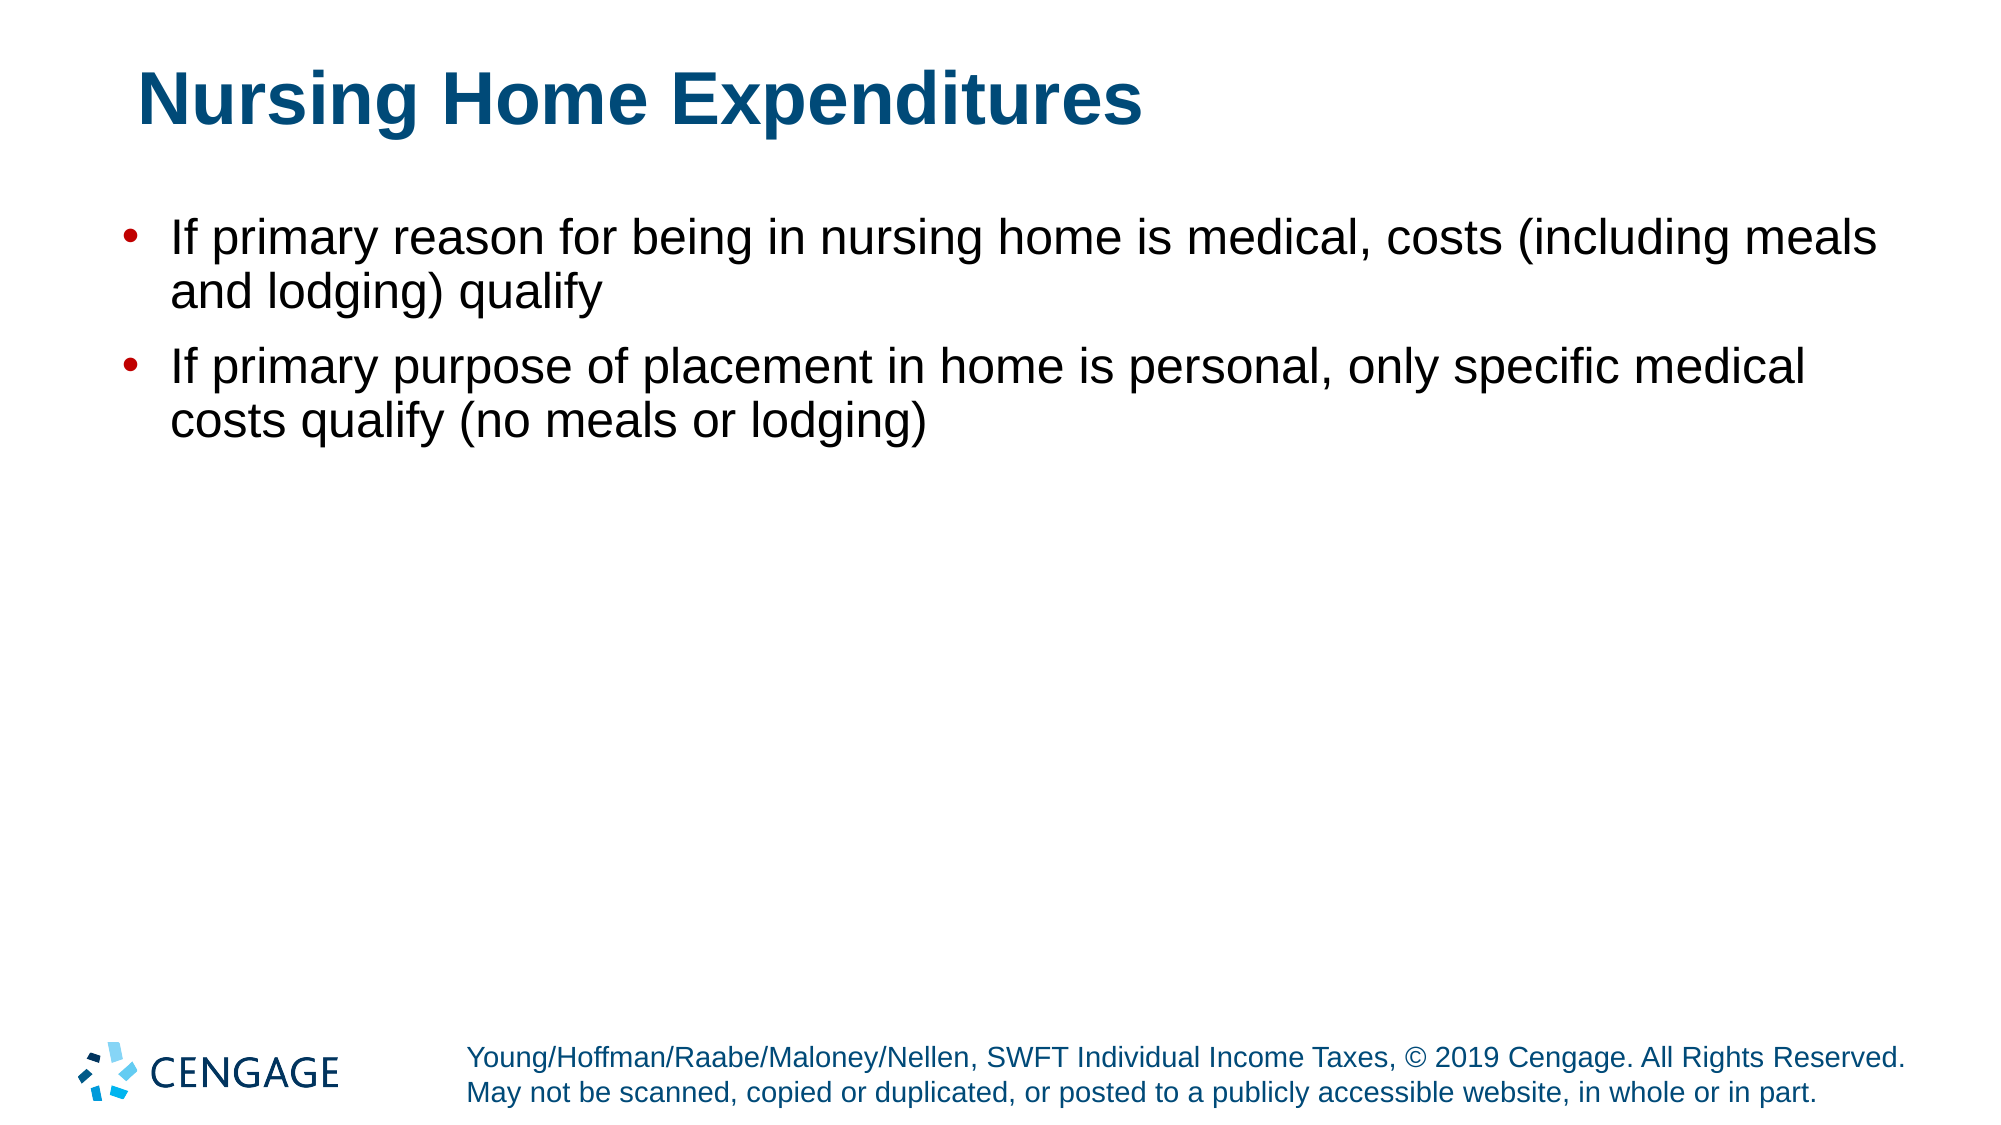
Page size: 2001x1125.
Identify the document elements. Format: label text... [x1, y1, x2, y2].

list If primary reason for being in nursing home is medical, costs (including meals and lodging) qualify If primary purpose of placement in home is personal, only specific medical costs qualify (no meals or lodging) [121, 211, 1880, 462]
title Nursing Home Expenditures [137, 59, 1863, 171]
picture [78, 1042, 338, 1101]
